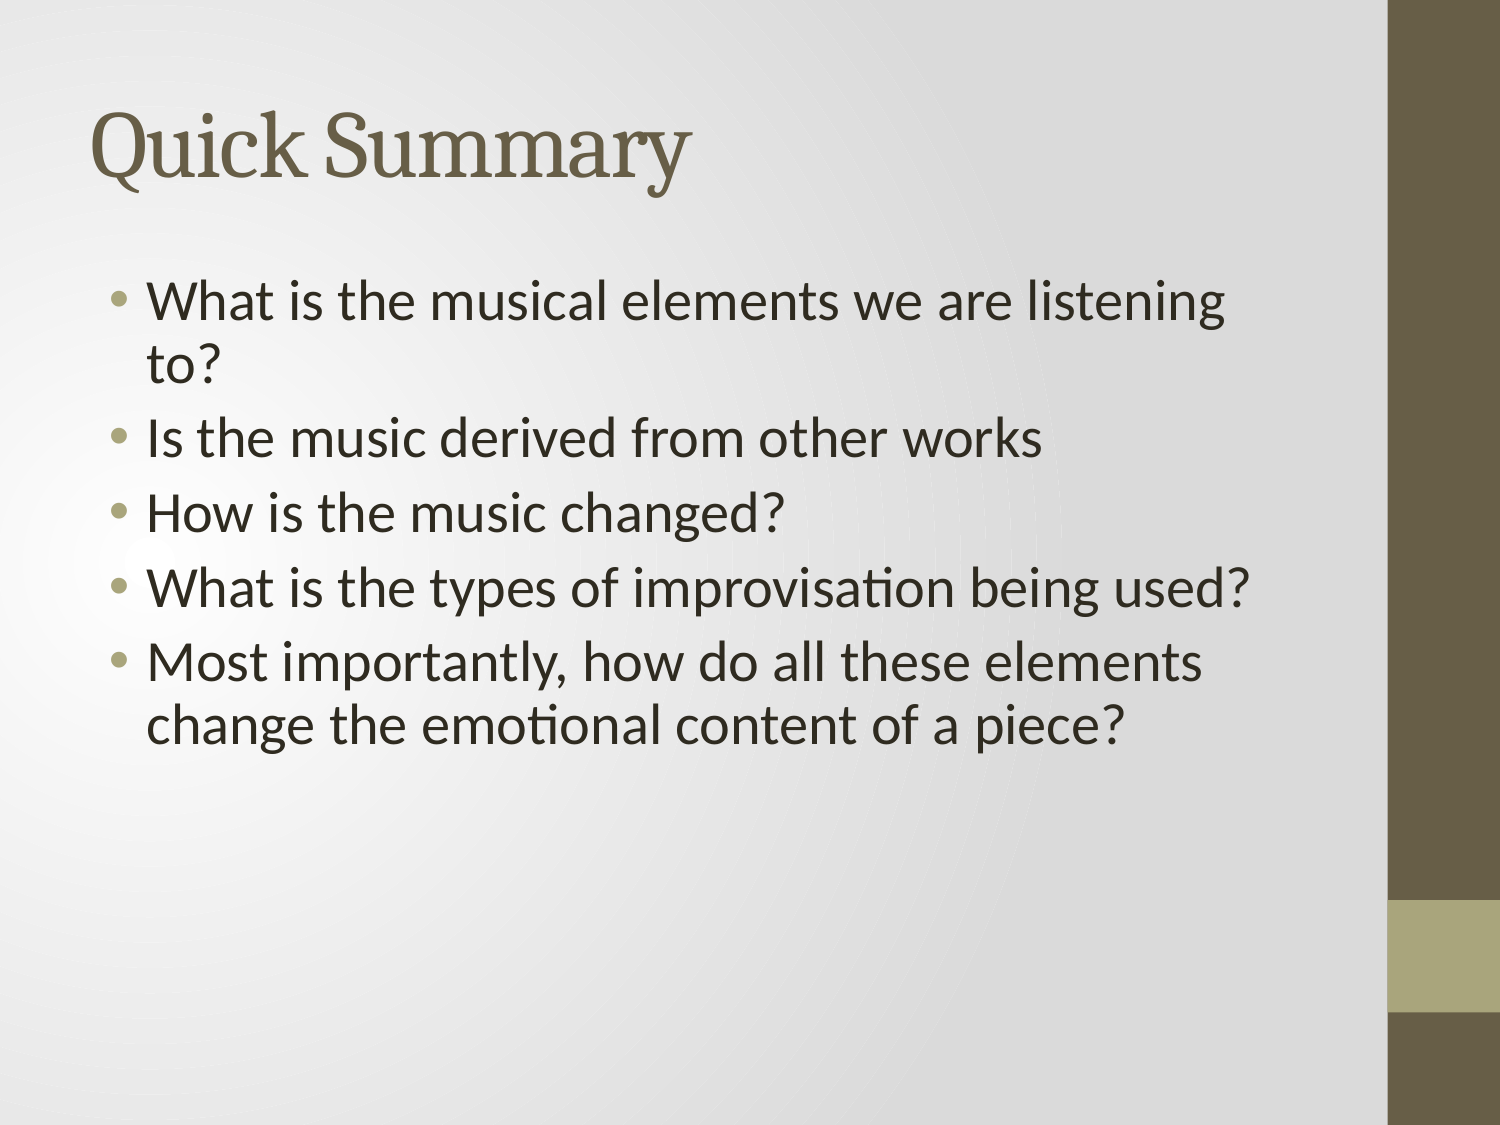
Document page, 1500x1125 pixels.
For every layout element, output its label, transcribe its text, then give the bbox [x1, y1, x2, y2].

list What is the musical elements we are listening to? Is the music derived from other works How is the music changed? What is the types of improvisation being used? Most importantly, how do all these elements change the emotional content of a piece? [75, 262, 1325, 1050]
title Quick Summary [75, 45, 1325, 233]
